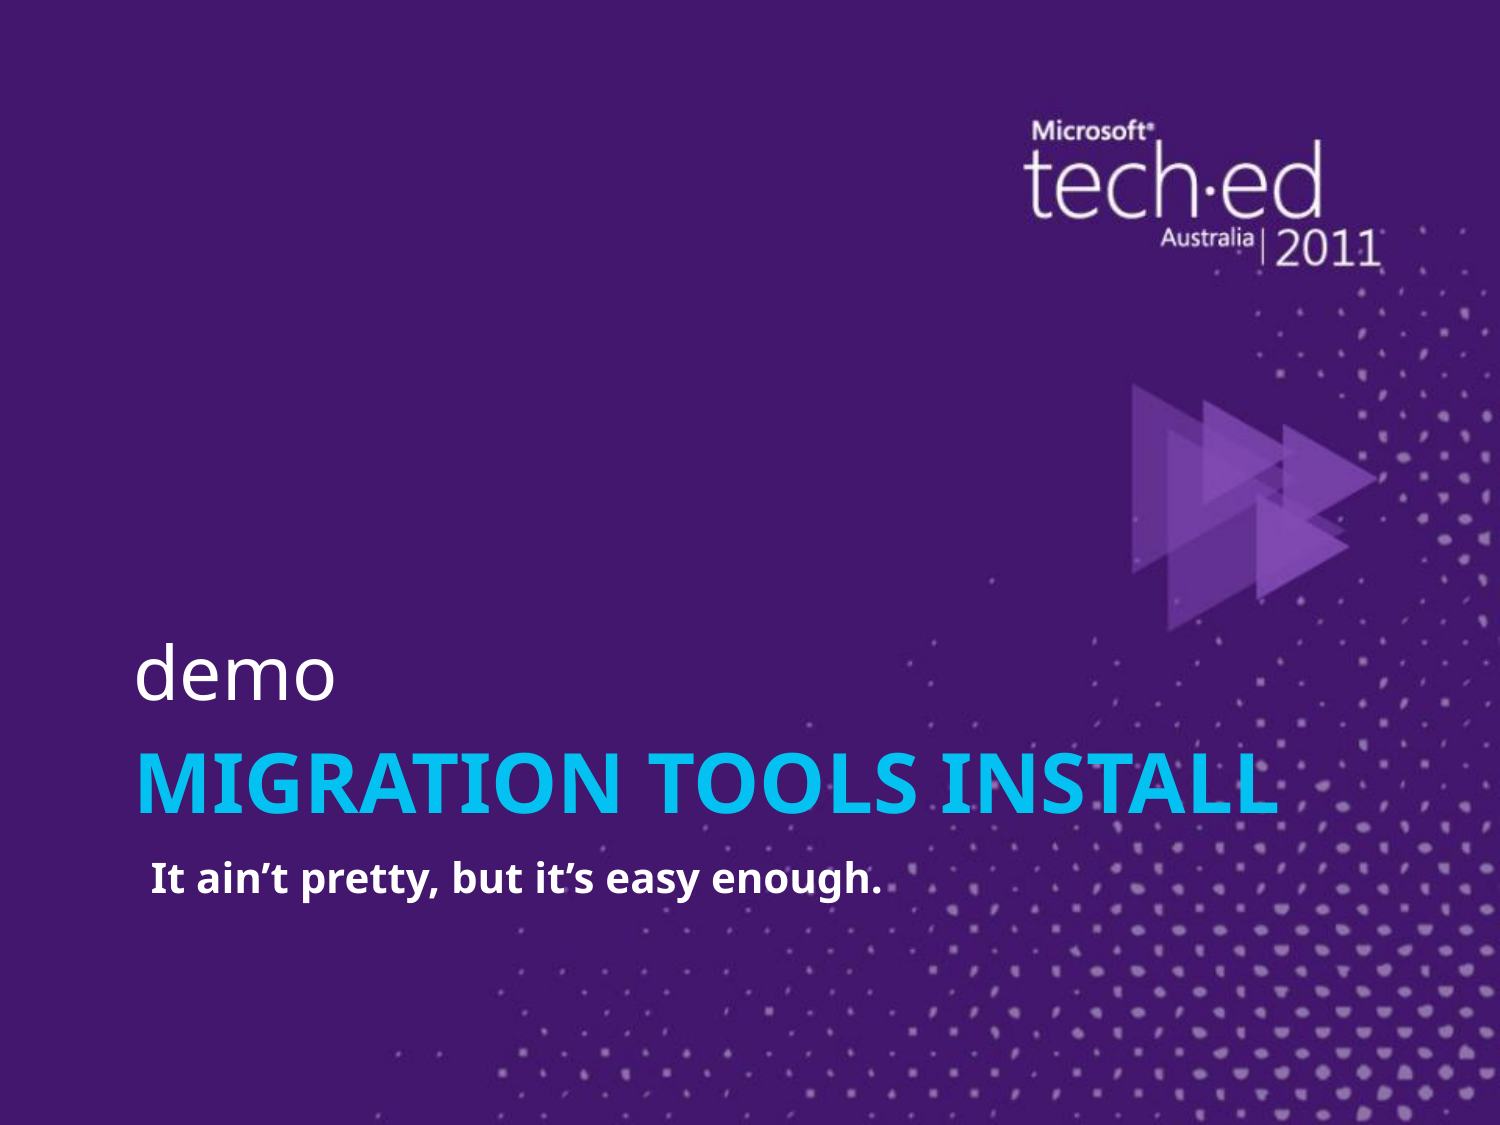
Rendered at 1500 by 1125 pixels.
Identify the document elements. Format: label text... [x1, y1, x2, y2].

picture [0, 0, 1500, 1125]
list demo [118, 476, 1394, 723]
subtitle It ain’t pretty, but it’s easy enough. [135, 834, 917, 910]
title Migration Tools Install [118, 723, 1394, 947]
